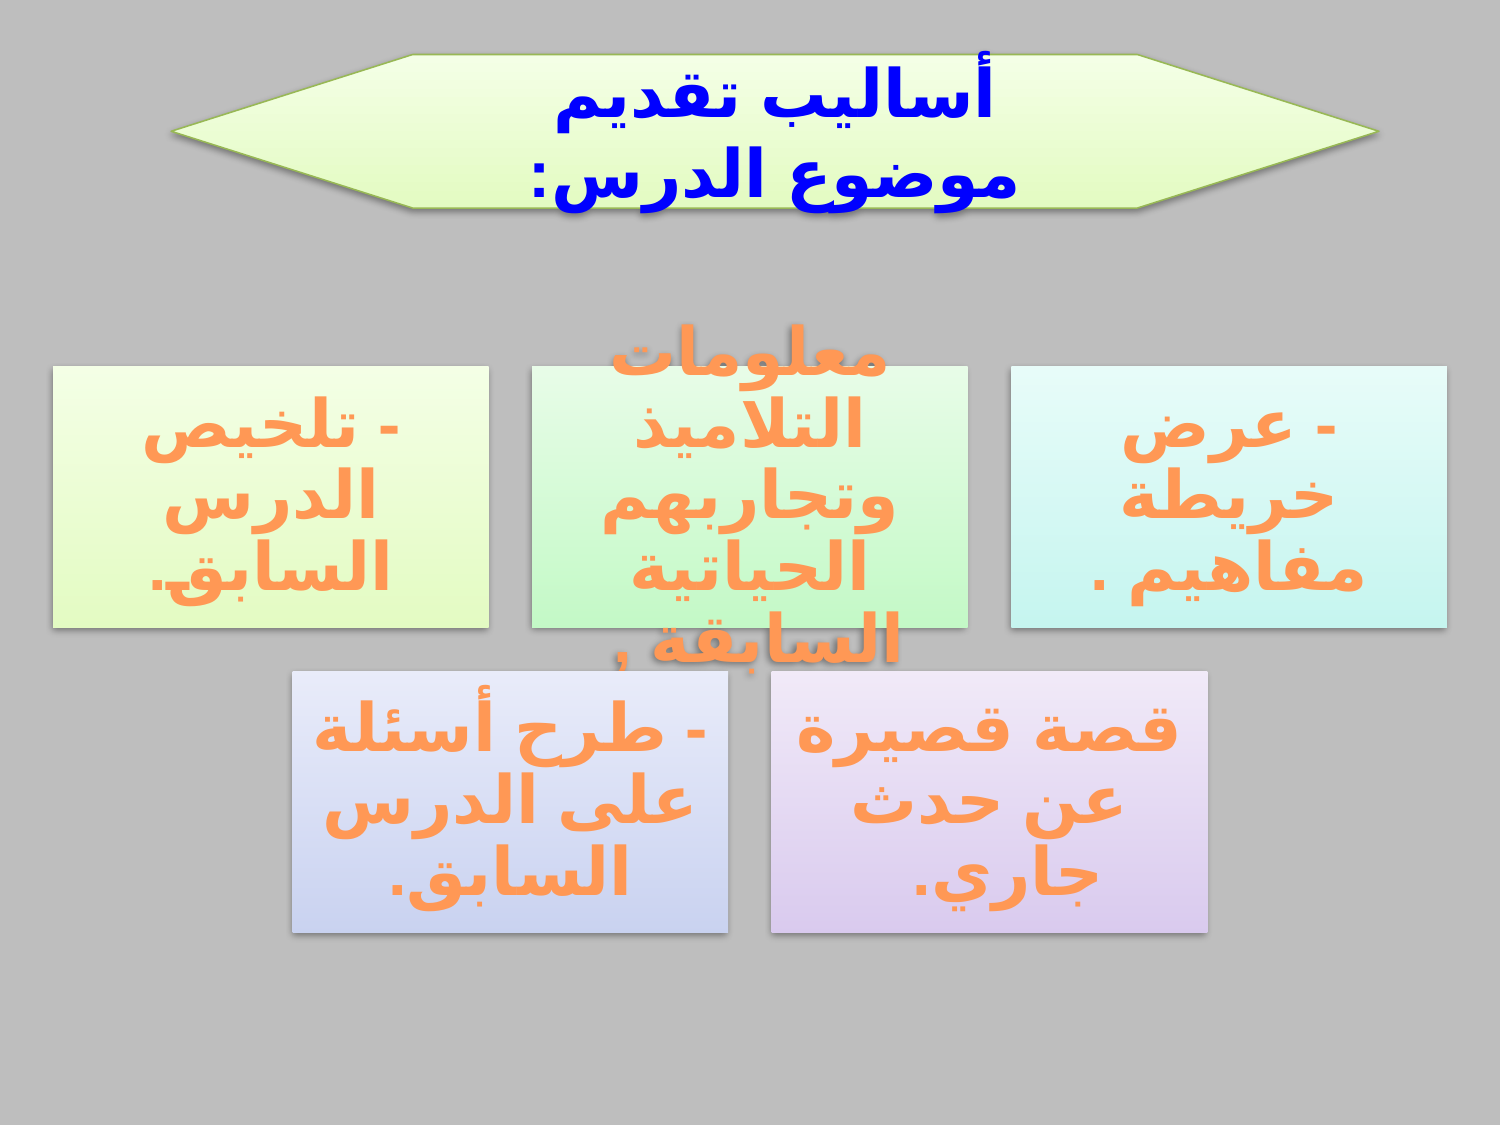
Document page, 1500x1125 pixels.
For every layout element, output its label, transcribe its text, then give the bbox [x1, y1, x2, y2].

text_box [52, 228, 1448, 1071]
text_box أساليب تقديم موضوع الدرس: [170, 53, 1380, 209]
